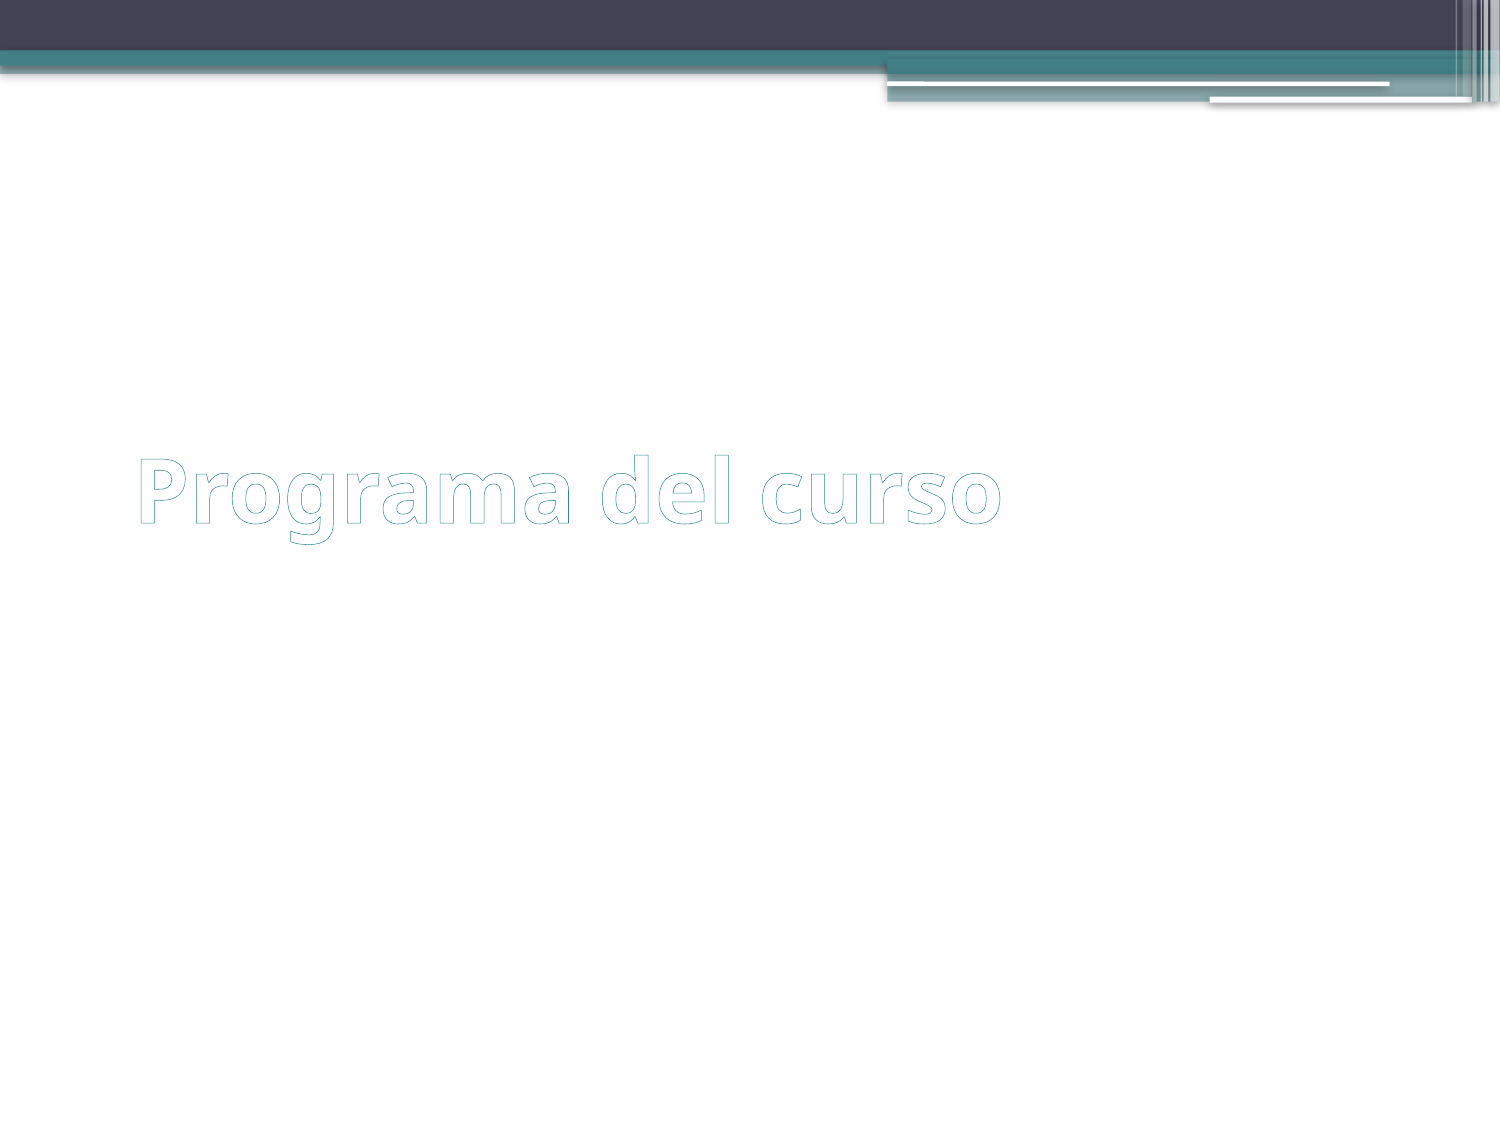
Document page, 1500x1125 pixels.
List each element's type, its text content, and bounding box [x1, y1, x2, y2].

title Programa del curso [118, 324, 1394, 549]
